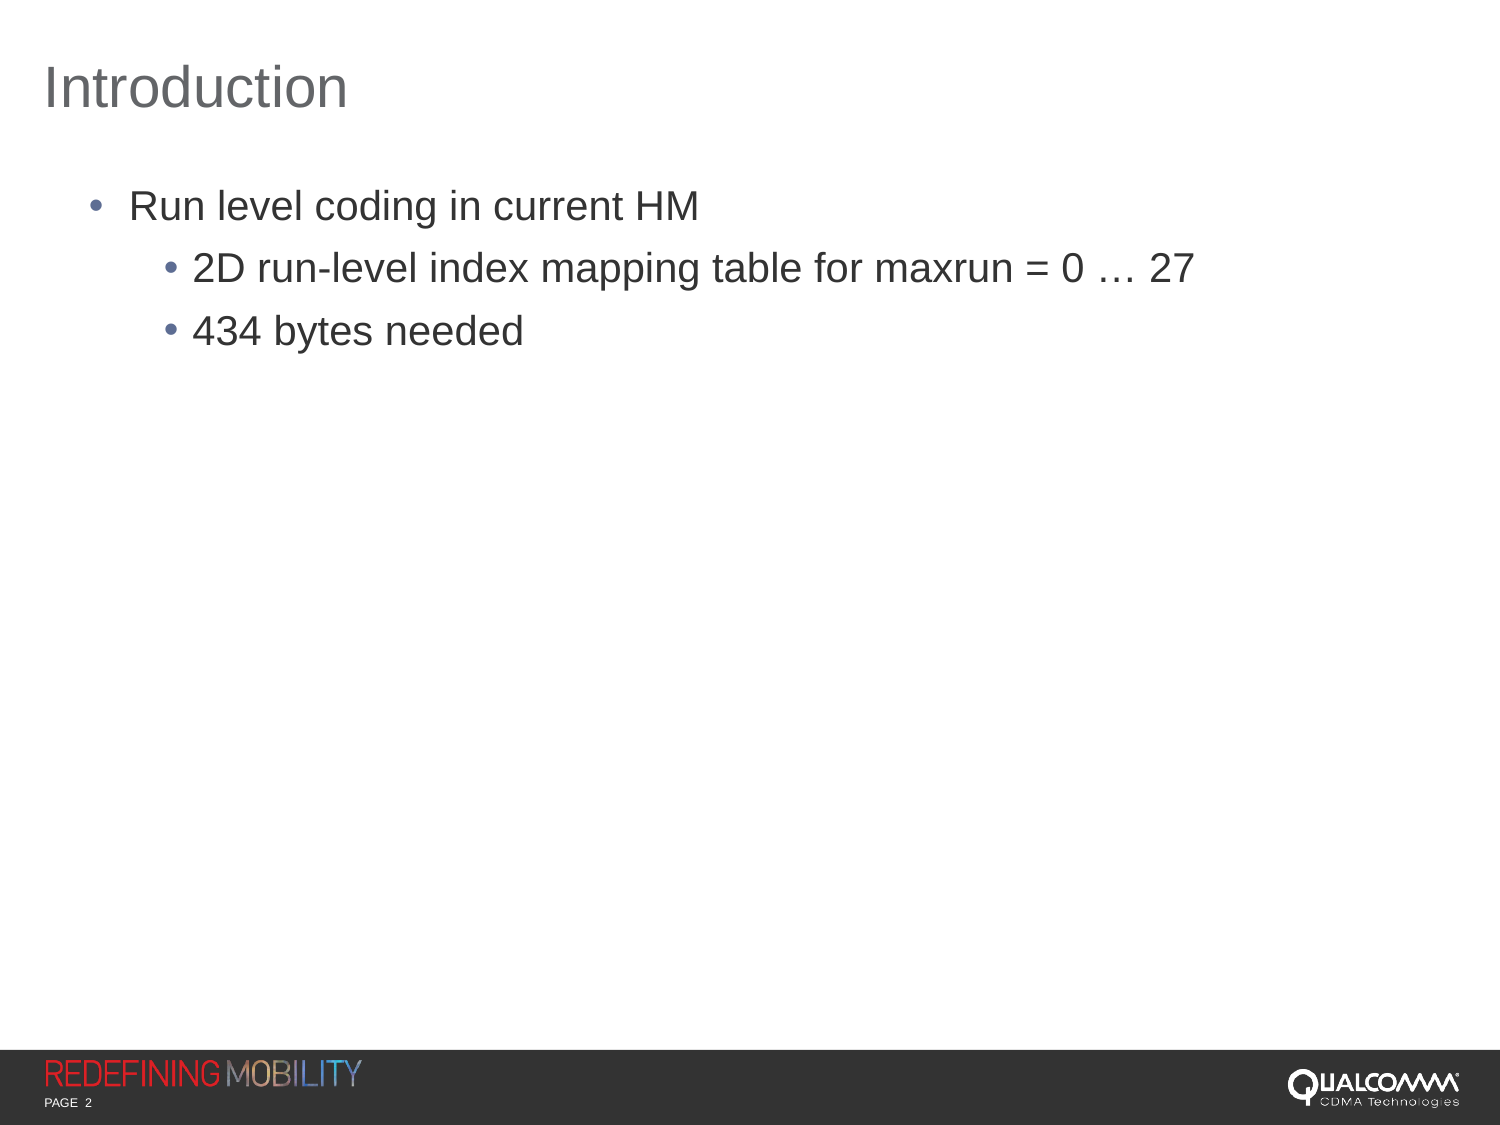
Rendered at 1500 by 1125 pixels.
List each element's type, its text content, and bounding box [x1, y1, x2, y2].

picture [1278, 1058, 1478, 1114]
picture [30, 1048, 372, 1099]
text_box Run level coding in current HM 2D run-level index mapping table for maxrun = 0 … 27 434 bytes needed [26, 175, 1456, 1021]
title Introduction [28, 44, 1462, 138]
